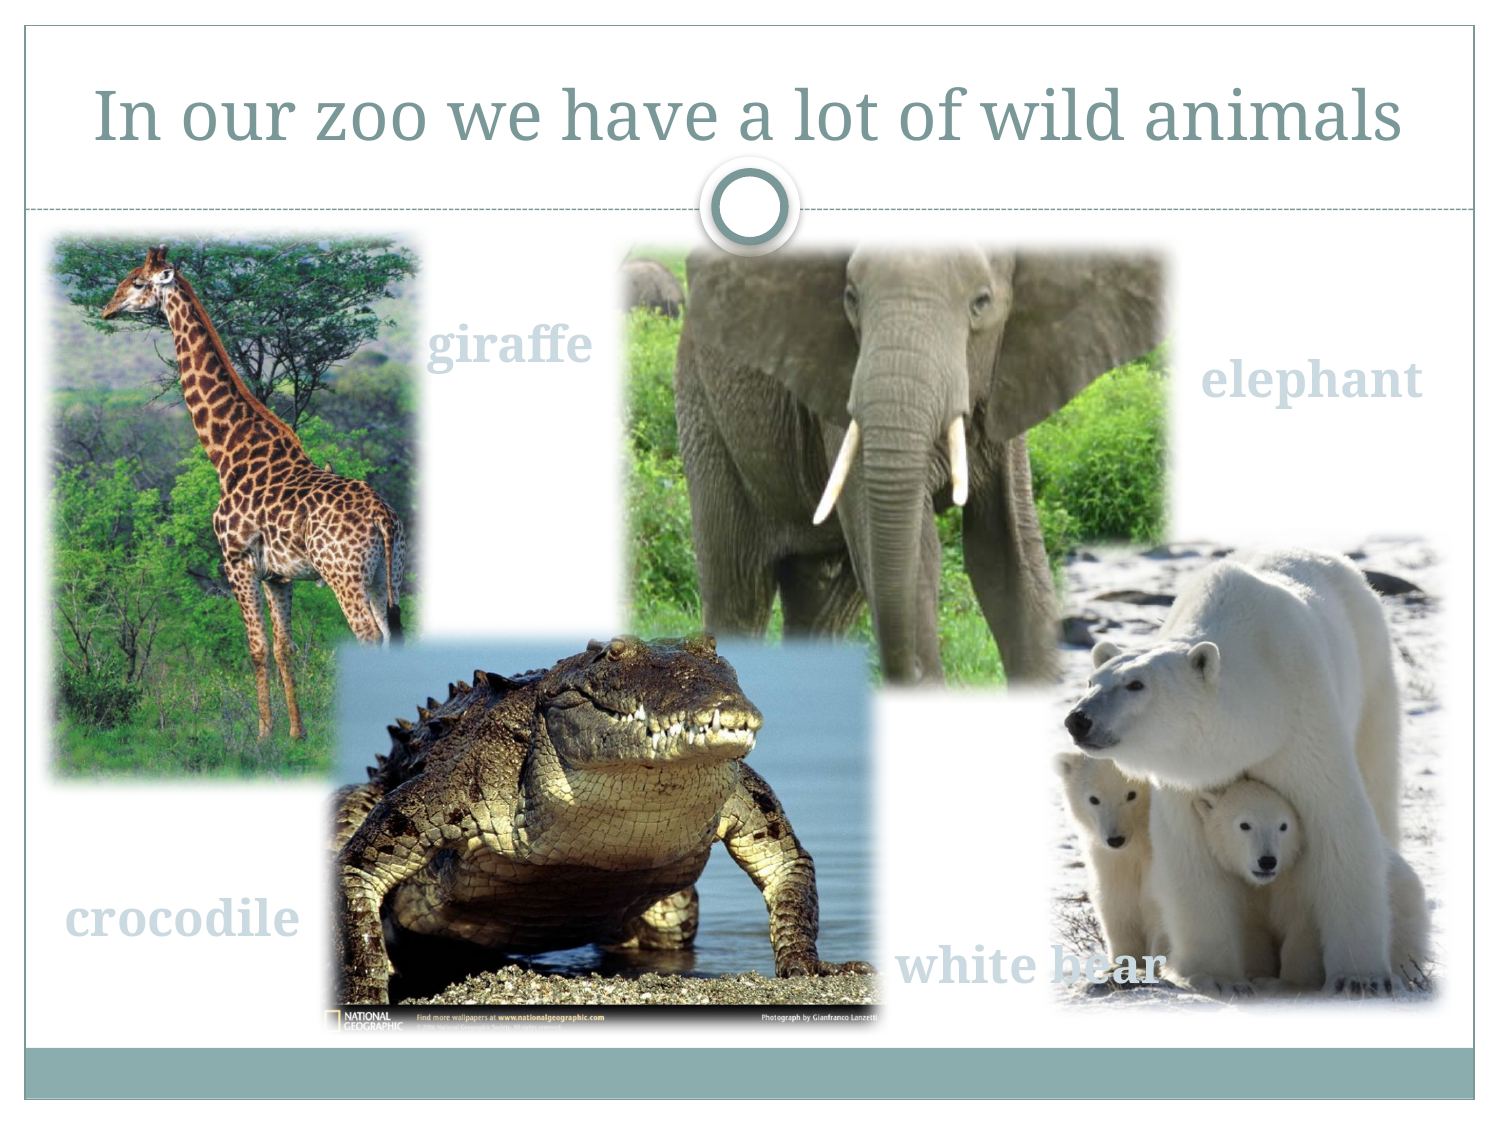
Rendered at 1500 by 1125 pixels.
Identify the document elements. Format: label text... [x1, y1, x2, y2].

text_box crocodile [49, 878, 309, 954]
text_box white bear [897, 925, 1035, 1001]
text_box giraffe [441, 304, 602, 380]
title In our zoo we have a lot of wild animals [49, 37, 1450, 162]
text_box elephant [1190, 339, 1440, 415]
picture [34, 222, 1454, 1039]
